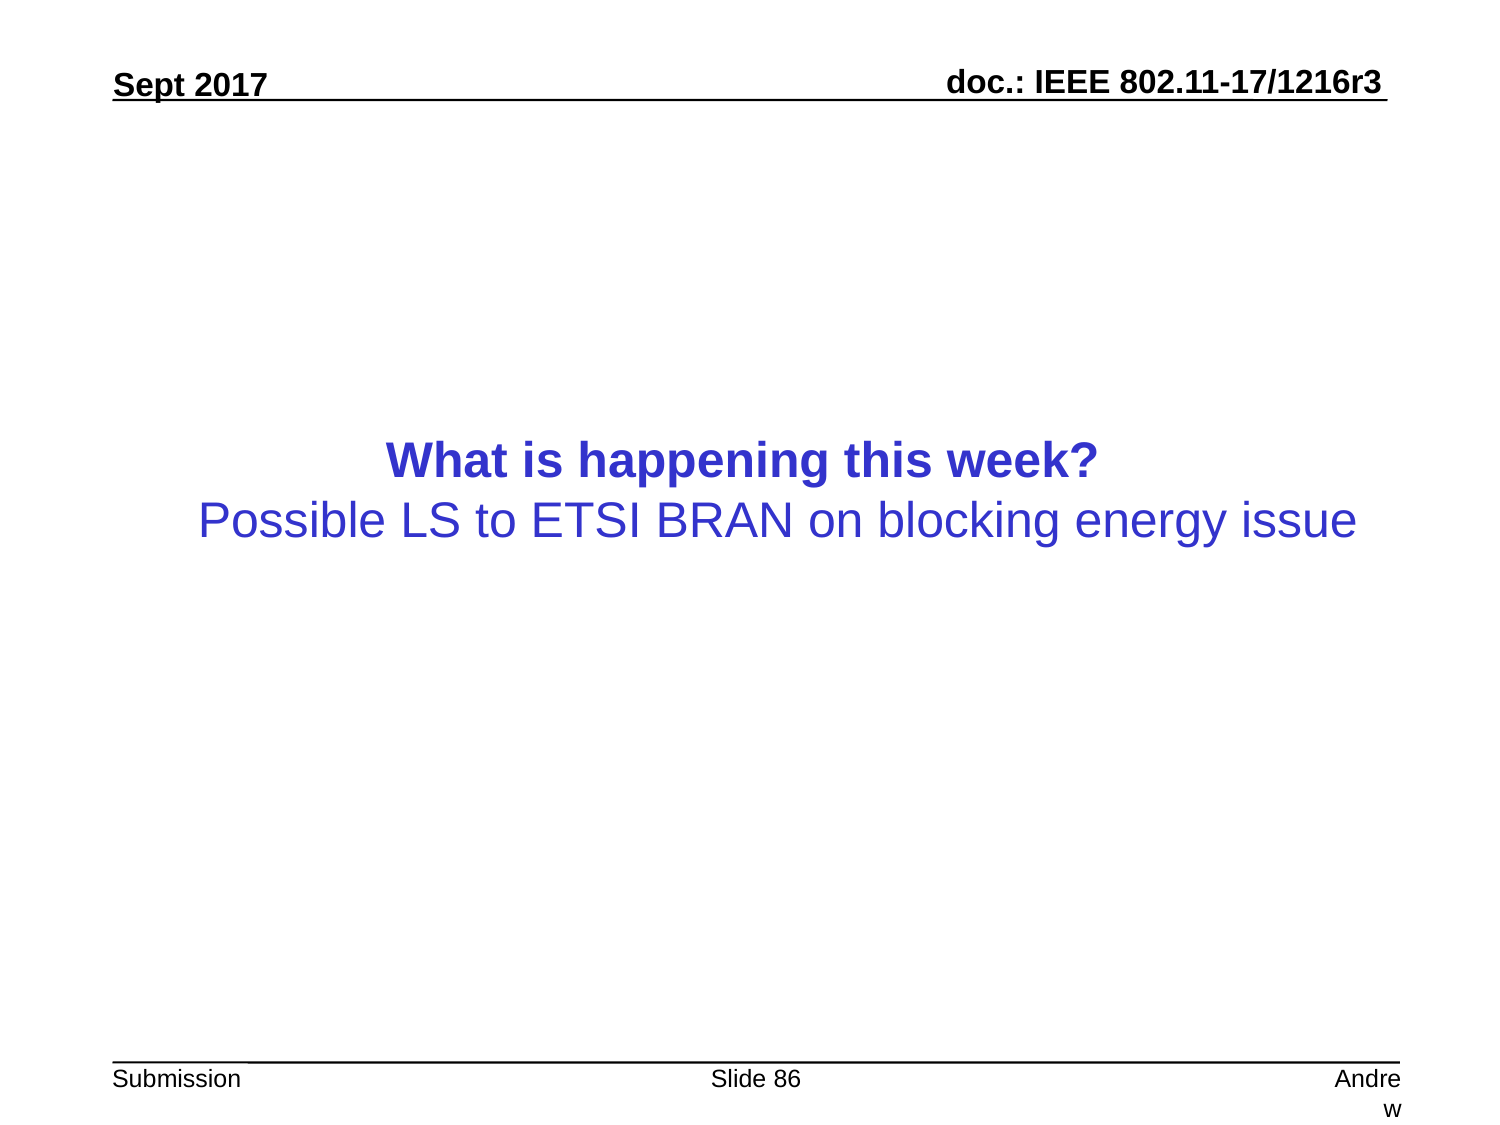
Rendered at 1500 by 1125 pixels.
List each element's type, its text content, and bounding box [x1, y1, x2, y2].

slide_number Slide 86 [709, 1061, 803, 1093]
list What is happening this week? Possible LS to ETSI BRAN on blocking energy issue [112, 324, 1388, 650]
footer Andrew Myles, Cisco [1320, 1061, 1402, 1093]
